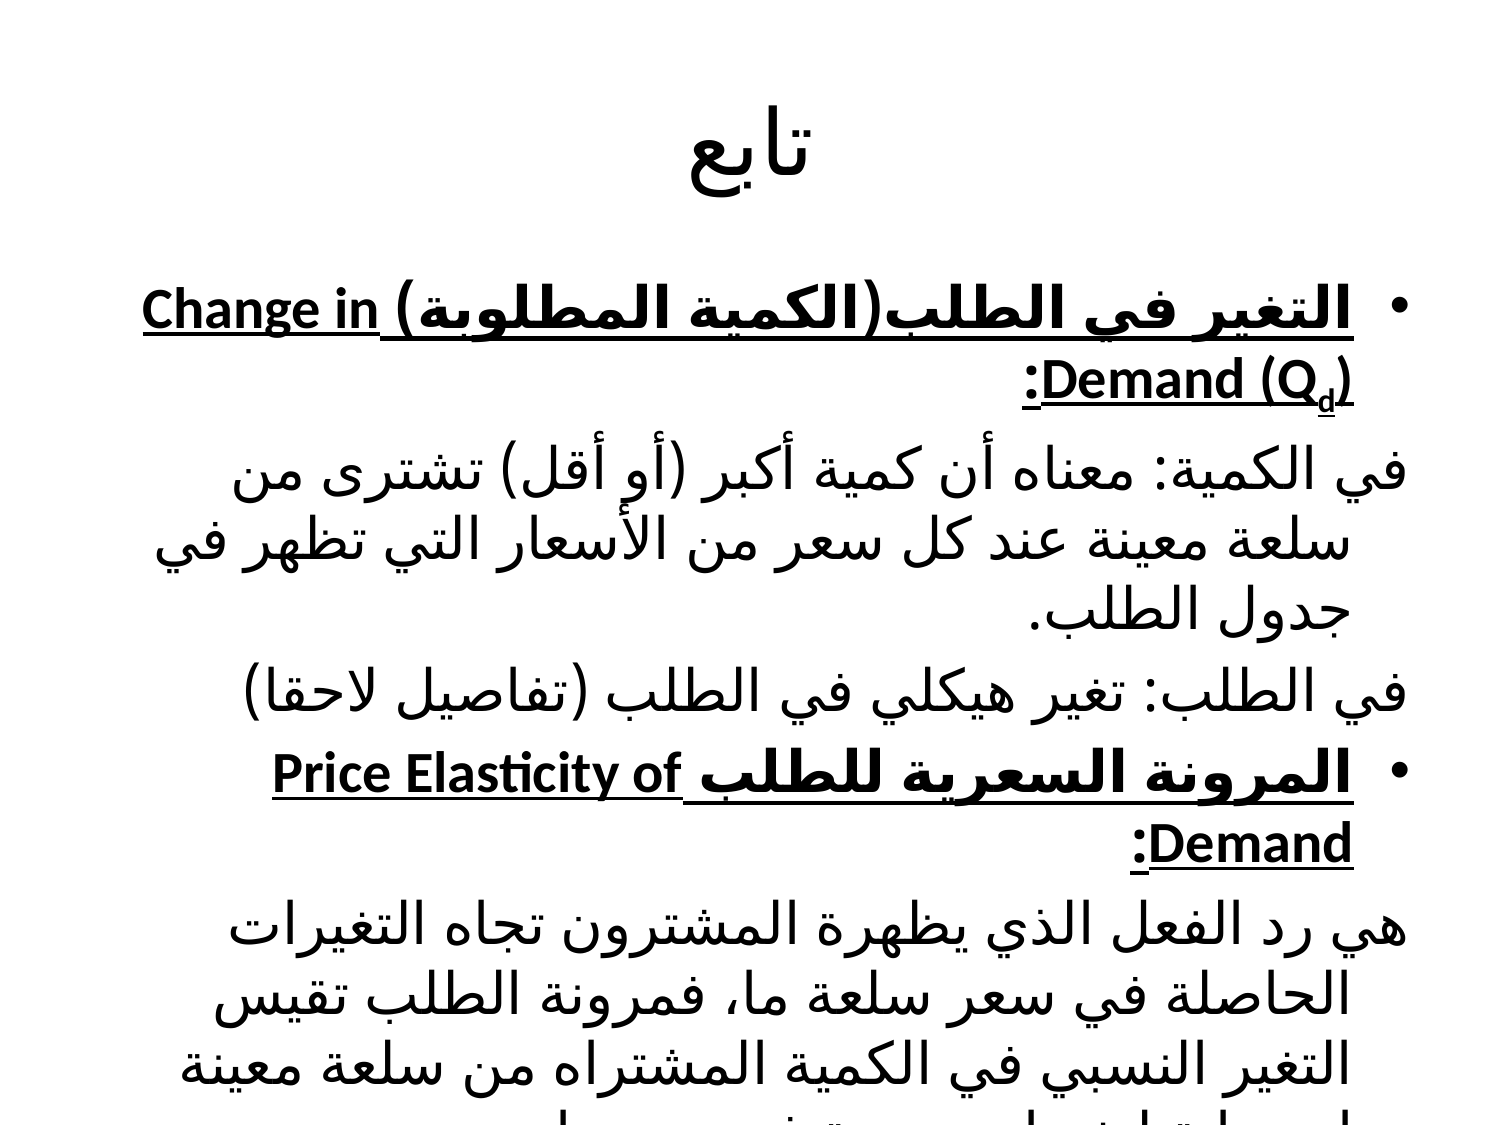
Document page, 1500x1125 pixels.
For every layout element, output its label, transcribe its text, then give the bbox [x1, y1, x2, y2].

title تابع [75, 45, 1425, 233]
list التغير في الطلب(الكمية المطلوبة) Change in Demand (Qd): في الكمية: معناه أن كمية أكبر (أو أقل) تشترى من سلعة معينة عند كل سعر من الأسعار التي تظهر في جدول الطلب. في الطلب: تغير هيكلي في الطلب (تفاصيل لاحقا) المرونة السعرية للطلب Price Elasticity of Demand: هي رد الفعل الذي يظهرة المشترون تجاه التغيرات الحاصلة في سعر سلعة ما، فمرونة الطلب تقيس التغير النسبي في الكمية المشتراه من سلعة معينة إستجابة لتغيرات نسبية في سعرها. [75, 262, 1425, 1005]
